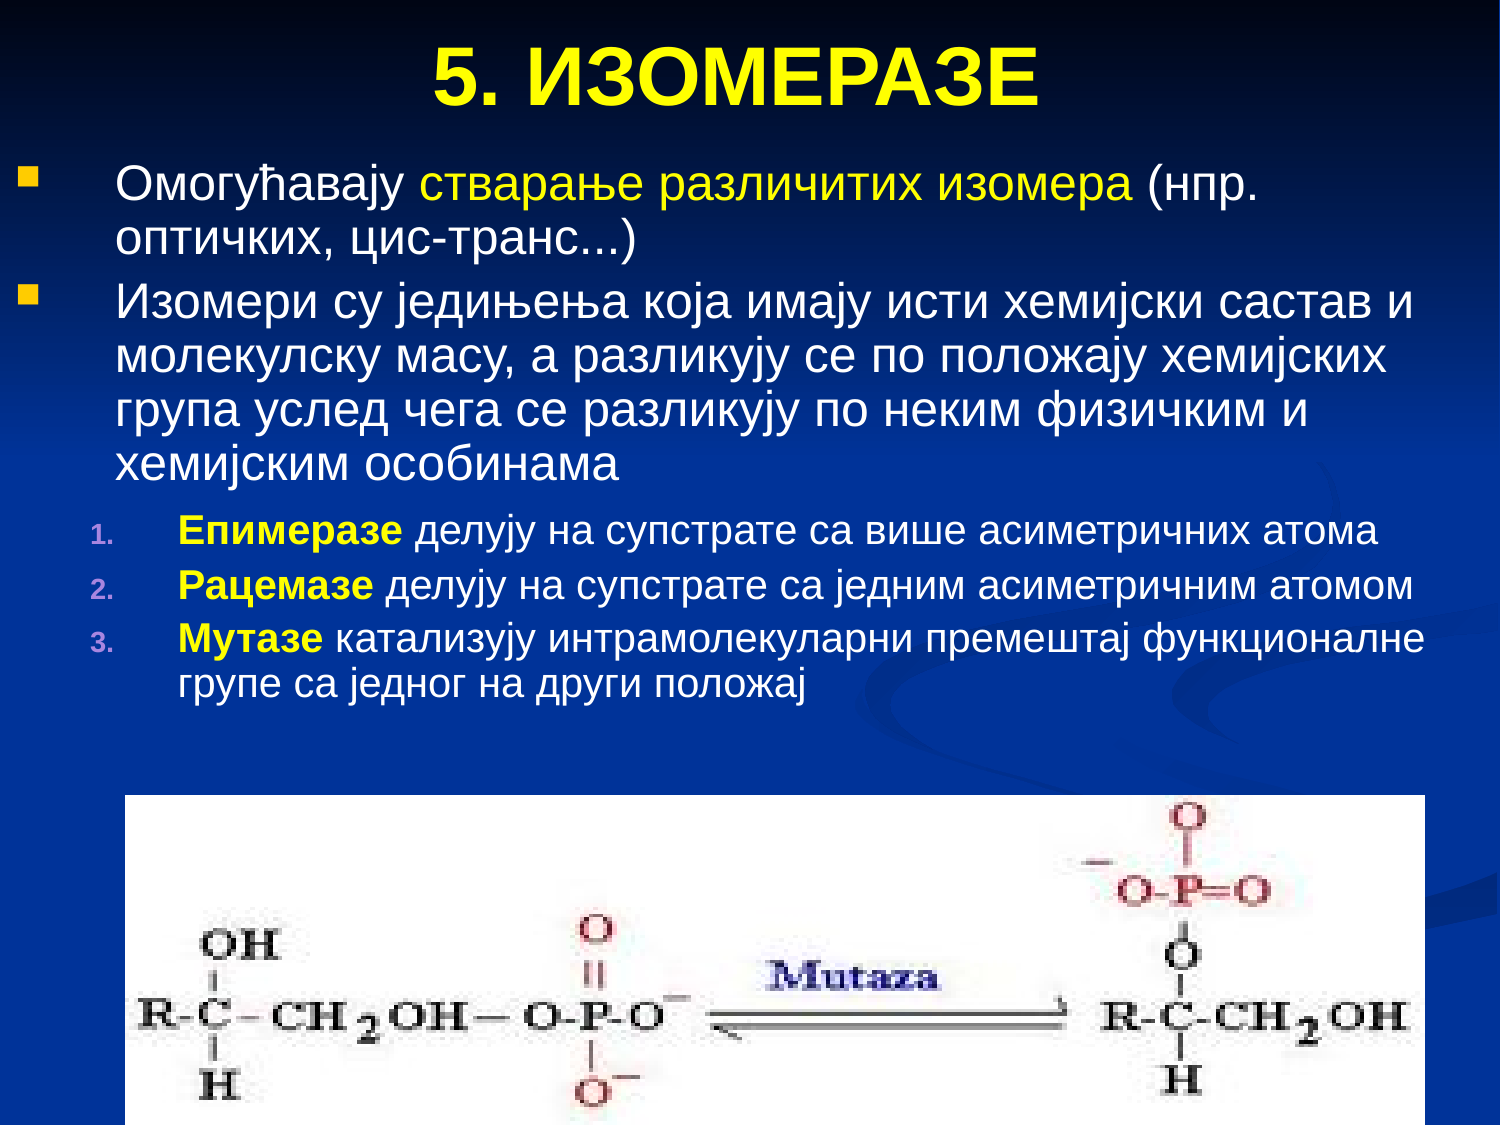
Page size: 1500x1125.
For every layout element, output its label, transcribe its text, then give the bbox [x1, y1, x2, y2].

list Омогућавају стварање различитих изомера (нпр. оптичких, цис-транс...) Изомери су једињења која имају исти хемијски састав и молекулску масу, а разликују се по положају хемијских група услед чега се разликују по неким физичким и хемијским особинама Епимеразе делују на супстрате са више асиметричних атома Рацемазе делују на супстрате са једним асиметричним атомом Мутазе катализују интрамолекуларни премештај функционалне групе са једног на други положај [0, 149, 1500, 893]
title 5. ИЗОМЕРАЗЕ [74, 0, 1426, 149]
picture [124, 795, 1426, 1125]
